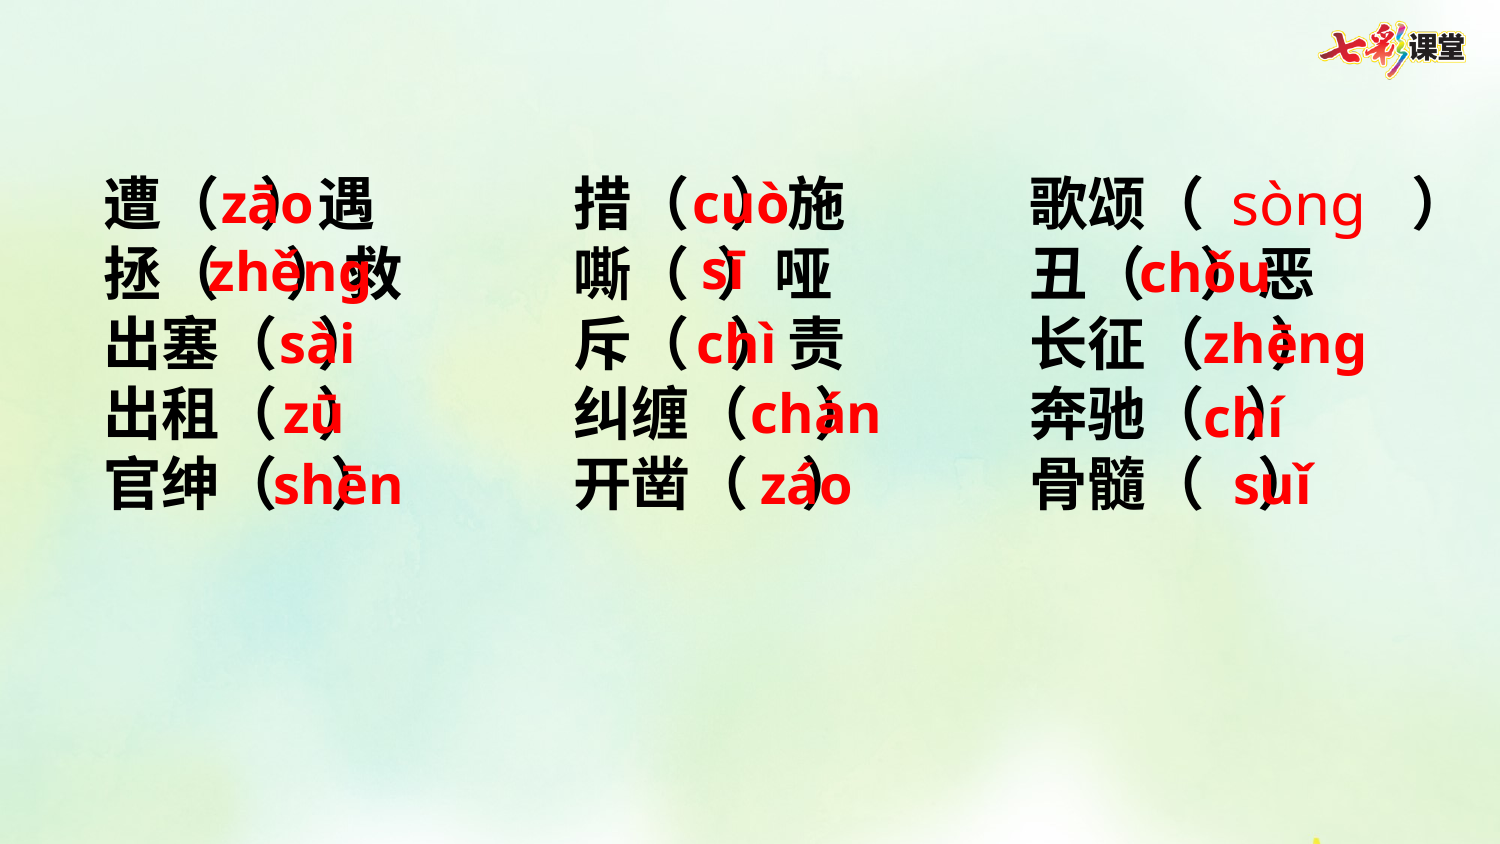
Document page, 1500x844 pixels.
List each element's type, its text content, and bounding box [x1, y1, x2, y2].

text_box shēn [258, 443, 433, 523]
text_box zāo [192, 161, 343, 242]
text_box chǒu [1110, 230, 1288, 311]
text_box zū [254, 372, 361, 453]
text_box sài [264, 301, 385, 382]
text_box suǐ [1218, 443, 1328, 523]
text_box záo [745, 443, 869, 523]
text_box cuò [677, 162, 819, 242]
text_box zhēng [1188, 301, 1383, 382]
text_box chí [1175, 376, 1417, 457]
text_box zhěng [194, 230, 416, 310]
text_box chì [668, 301, 807, 382]
text_box chán [721, 372, 898, 453]
text_box 遭（ ）遇 措（ ）施 歌颂（ sòng ） 拯（ ）救 嘶（ ）哑 丑（ ）恶 出塞（ ） 斥（ ）责 长征（ ） 出租（ ） 纠缠（ ） 奔驰（ ） 官绅（ ） 开凿（ ） 骨髓（ ） [88, 159, 1500, 525]
text_box sī [686, 227, 760, 301]
picture [0, 0, 1500, 844]
